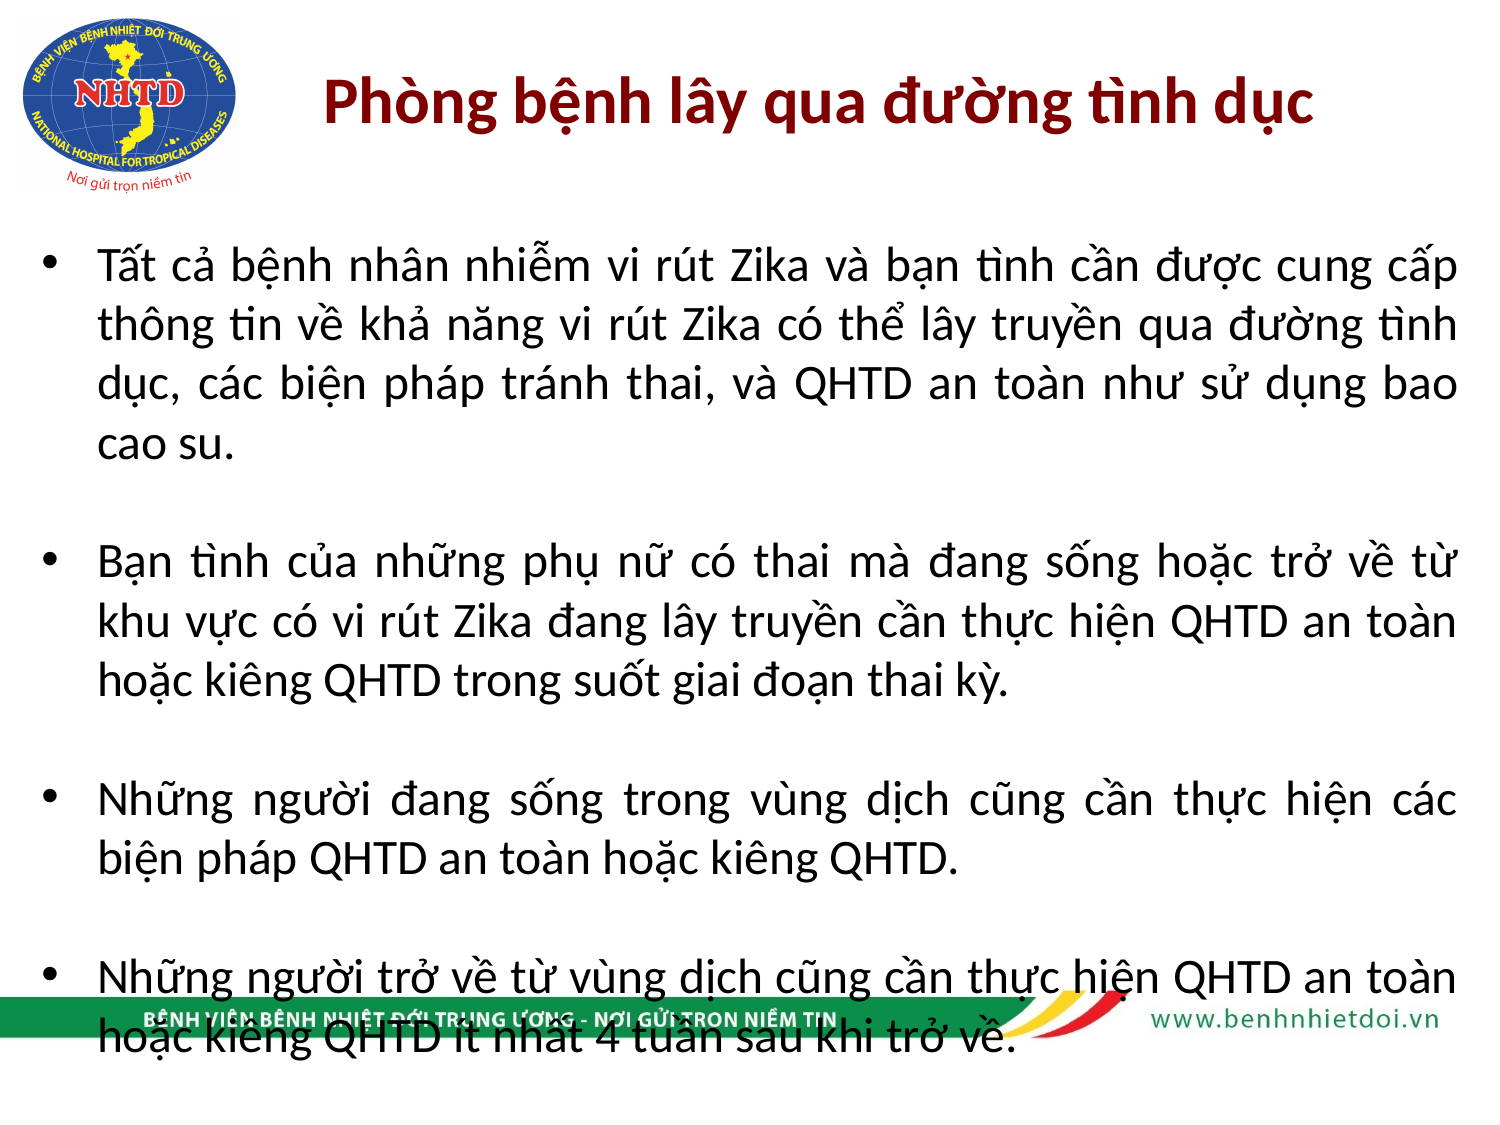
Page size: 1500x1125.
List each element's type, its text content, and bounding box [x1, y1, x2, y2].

picture [0, 0, 1500, 1125]
list Tất cả bệnh nhân nhiễm vi rút Zika và bạn tình cần được cung cấp thông tin về khả năng vi rút Zika có thể lây truyền qua đường tình dục, các biện pháp tránh thai, và QHTD an toàn như sử dụng bao cao su. Bạn tình của những phụ nữ có thai mà đang sống hoặc trở về từ khu vực có vi rút Zika đang lây truyền cần thực hiện QHTD an toàn hoặc kiêng QHTD trong suốt giai đoạn thai kỳ. Những người đang sống trong vùng dịch cũng cần thực hiện các biện pháp QHTD an toàn hoặc kiêng QHTD. Những người trở về từ vùng dịch cũng cần thực hiện QHTD an toàn hoặc kiêng QHTD ít nhất 4 tuần sau khi trở về. [26, 224, 1474, 1072]
title Phòng bệnh lây qua đường tình dục [137, 28, 1500, 165]
